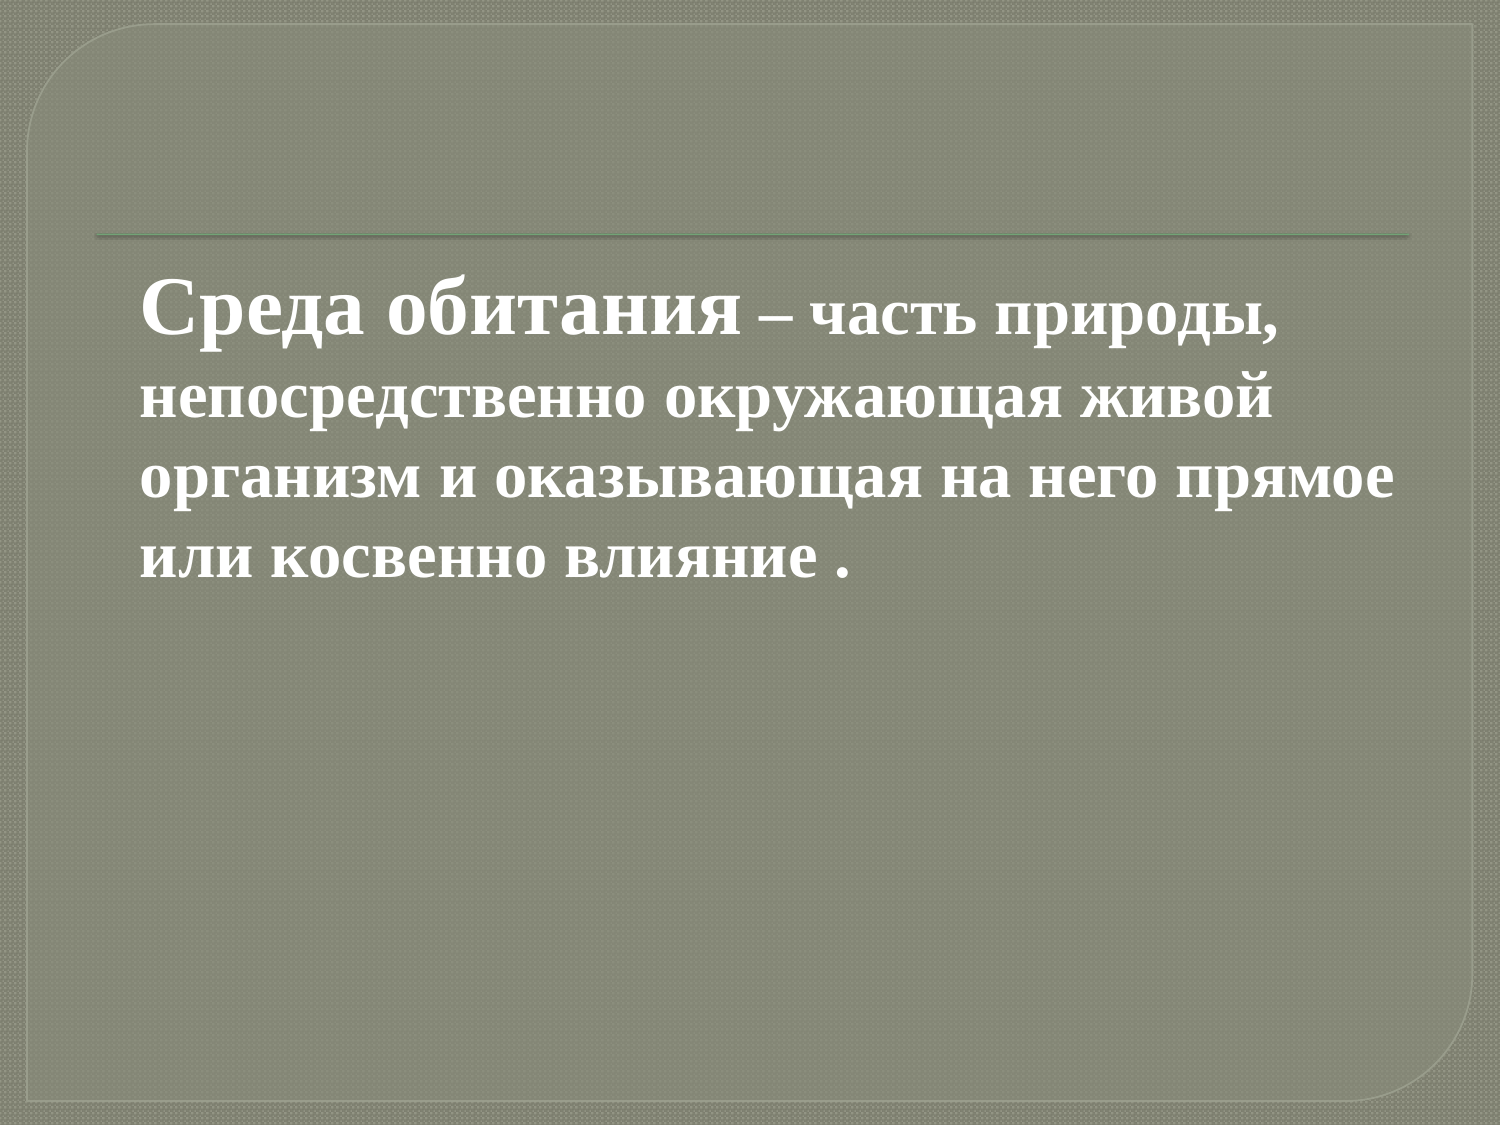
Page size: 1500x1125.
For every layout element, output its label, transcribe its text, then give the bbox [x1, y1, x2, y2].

list Среда обитания – часть природы, непосредственно окружающая живой организм и оказывающая на него прямое или косвенно влияние . [76, 243, 1428, 622]
